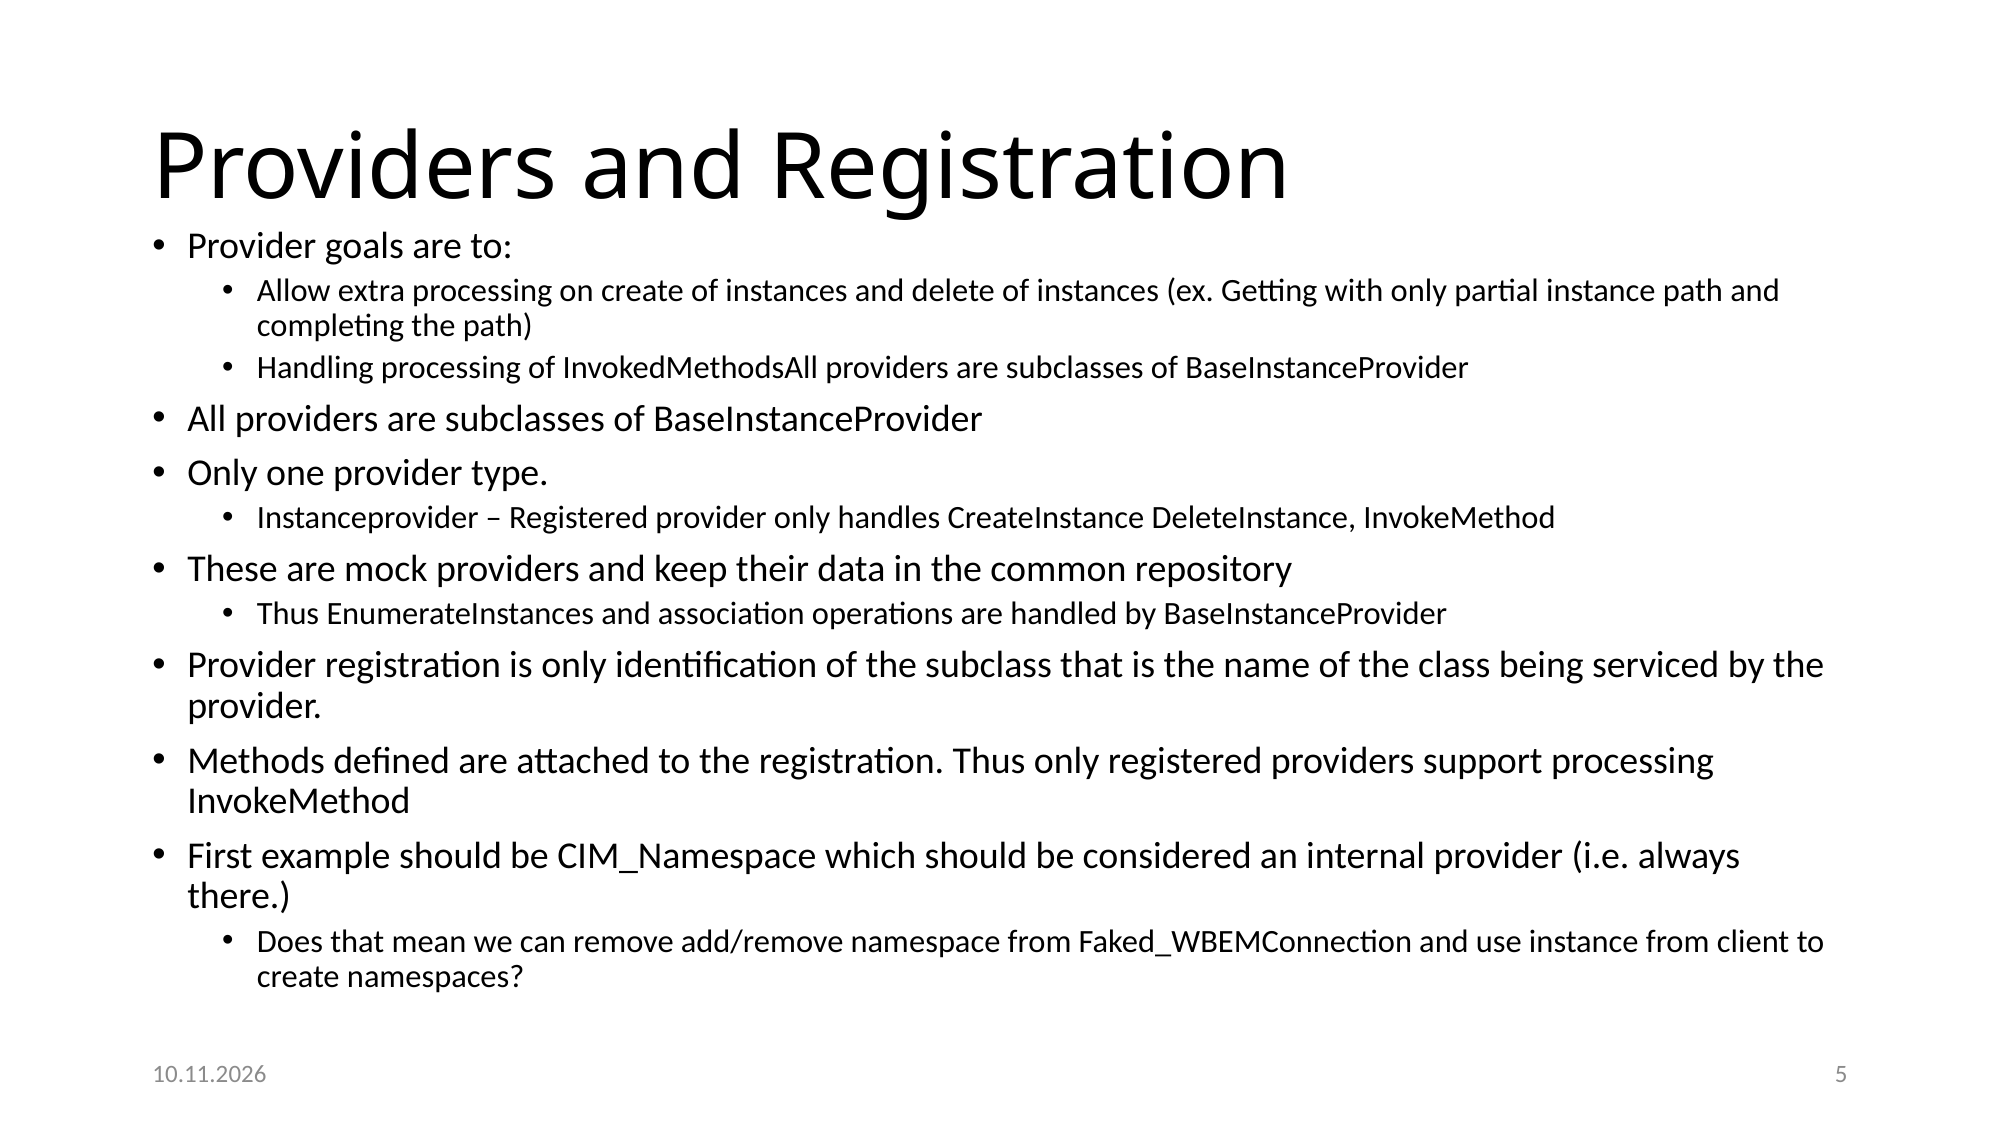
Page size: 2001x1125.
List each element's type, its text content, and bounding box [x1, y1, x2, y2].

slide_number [137, 1042, 588, 1103]
list Provider goals are to: Allow extra processing on create of instances and delete of instances (ex. Getting with only partial instance path and completing the path) Handling processing of InvokedMethodsAll providers are subclasses of BaseInstanceProvider All providers are subclasses of BaseInstanceProvider Only one provider type. Instanceprovider – Registered provider only handles CreateInstance DeleteInstance, InvokeMethod These are mock providers and keep their data in the common repository Thus EnumerateInstances and association operations are handled by BaseInstanceProvider Provider registration is only identification of the subclass that is the name of the class being serviced by the provider. Methods defined are attached to the registration. Thus only registered providers support processing InvokeMethod First example should be CIM_Namespace which should be considered an internal provider (i.e. always there.) Does that mean we can remove add/remove namespace from Faked_WBEMConnection and use instance from client to create namespaces? [137, 218, 1863, 1014]
title Providers and Registration [137, 59, 1863, 218]
slide_number 5 [1412, 1042, 1863, 1103]
